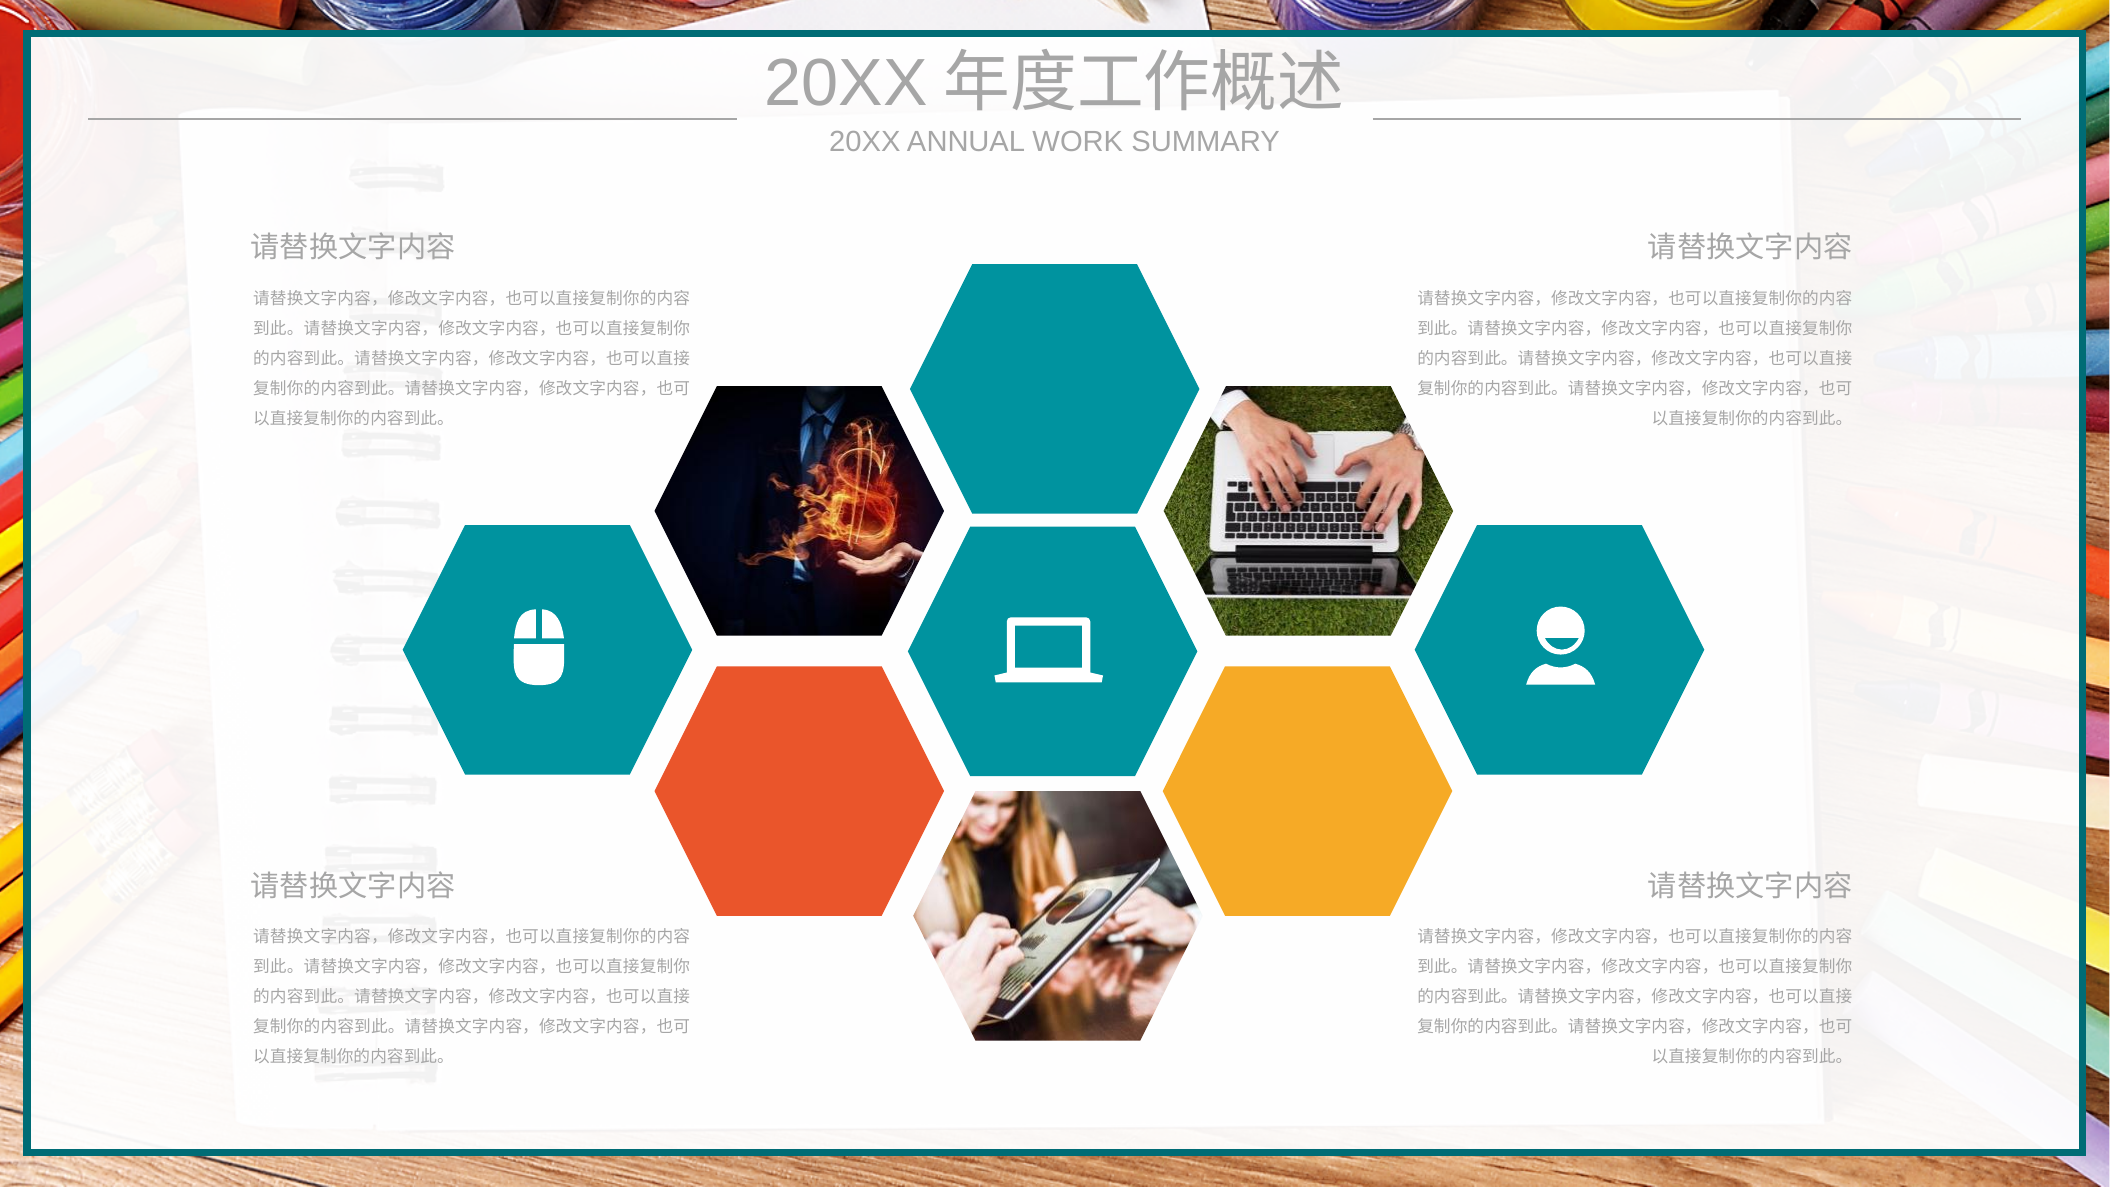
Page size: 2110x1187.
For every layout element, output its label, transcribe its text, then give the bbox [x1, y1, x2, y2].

text_box [908, 263, 1201, 515]
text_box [402, 524, 1705, 777]
text_box 请替换文字内容 [1573, 228, 1853, 264]
text_box 请替换文字内容，修改文字内容，也可以直接复制你的内容到此。请替换文字内容，修改文字内容，也可以直接复制你的内容到此。请替换文字内容，修改文字内容，也可以直接复制你的内容到此。请替换文字内容，修改文字内容，也可以直接复制你的内容到此。 [253, 916, 691, 1067]
text_box [653, 777, 946, 917]
text_box 请替换文字内容，修改文字内容，也可以直接复制你的内容到此。请替换文字内容，修改文字内容，也可以直接复制你的内容到此。请替换文字内容，修改文字内容，也可以直接复制你的内容到此。请替换文字内容，修改文字内容，也可以直接复制你的内容到此。 [1415, 278, 1853, 428]
text_box [1162, 385, 1455, 524]
picture [0, 0, 2110, 1187]
text_box [1161, 777, 1454, 917]
text_box 20XX年度工作概述 [730, 38, 1379, 119]
text_box [912, 790, 1204, 1042]
text_box 请替换文字内容 [250, 228, 531, 264]
text_box 请替换文字内容 [250, 866, 531, 902]
text_box 请替换文字内容 [1573, 866, 1853, 902]
text_box 请替换文字内容，修改文字内容，也可以直接复制你的内容到此。请替换文字内容，修改文字内容，也可以直接复制你的内容到此。请替换文字内容，修改文字内容，也可以直接复制你的内容到此。请替换文字内容，修改文字内容，也可以直接复制你的内容到此。 [1415, 916, 1853, 1067]
text_box [653, 385, 946, 524]
text_box 20XX ANNUAL WORK SUMMARY [824, 122, 1285, 158]
text_box 请替换文字内容，修改文字内容，也可以直接复制你的内容到此。请替换文字内容，修改文字内容，也可以直接复制你的内容到此。请替换文字内容，修改文字内容，也可以直接复制你的内容到此。请替换文字内容，修改文字内容，也可以直接复制你的内容到此。 [253, 278, 691, 428]
